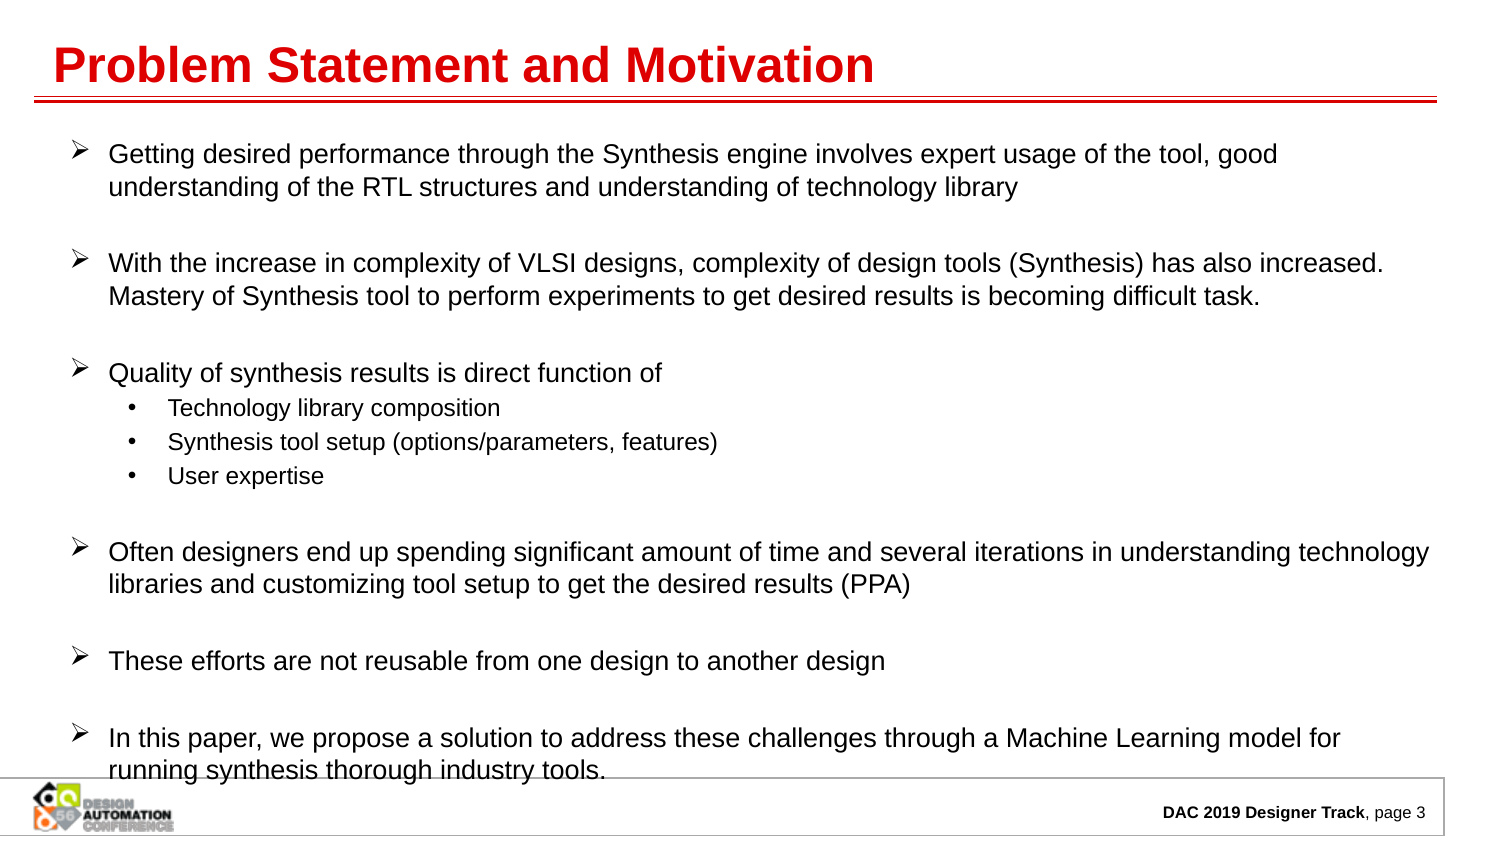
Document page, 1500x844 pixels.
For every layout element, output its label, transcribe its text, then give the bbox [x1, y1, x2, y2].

picture [32, 781, 174, 832]
list Getting desired performance through the Synthesis engine involves expert usage of the tool, good understanding of the RTL structures and understanding of technology library With the increase in complexity of VLSI designs, complexity of design tools (Synthesis) has also increased. Mastery of Synthesis tool to perform experiments to get desired results is becoming difficult task. Quality of synthesis results is direct function of Technology library composition Synthesis tool setup (options/parameters, features) User expertise Often designers end up spending significant amount of time and several iterations in understanding technology libraries and customizing tool setup to get the desired results (PPA) These efforts are not reusable from one design to another design In this paper, we propose a solution to address these challenges through a Machine Learning model for running synthesis thorough industry tools. [54, 128, 1444, 807]
title Problem Statement and Motivation [37, 17, 1426, 119]
